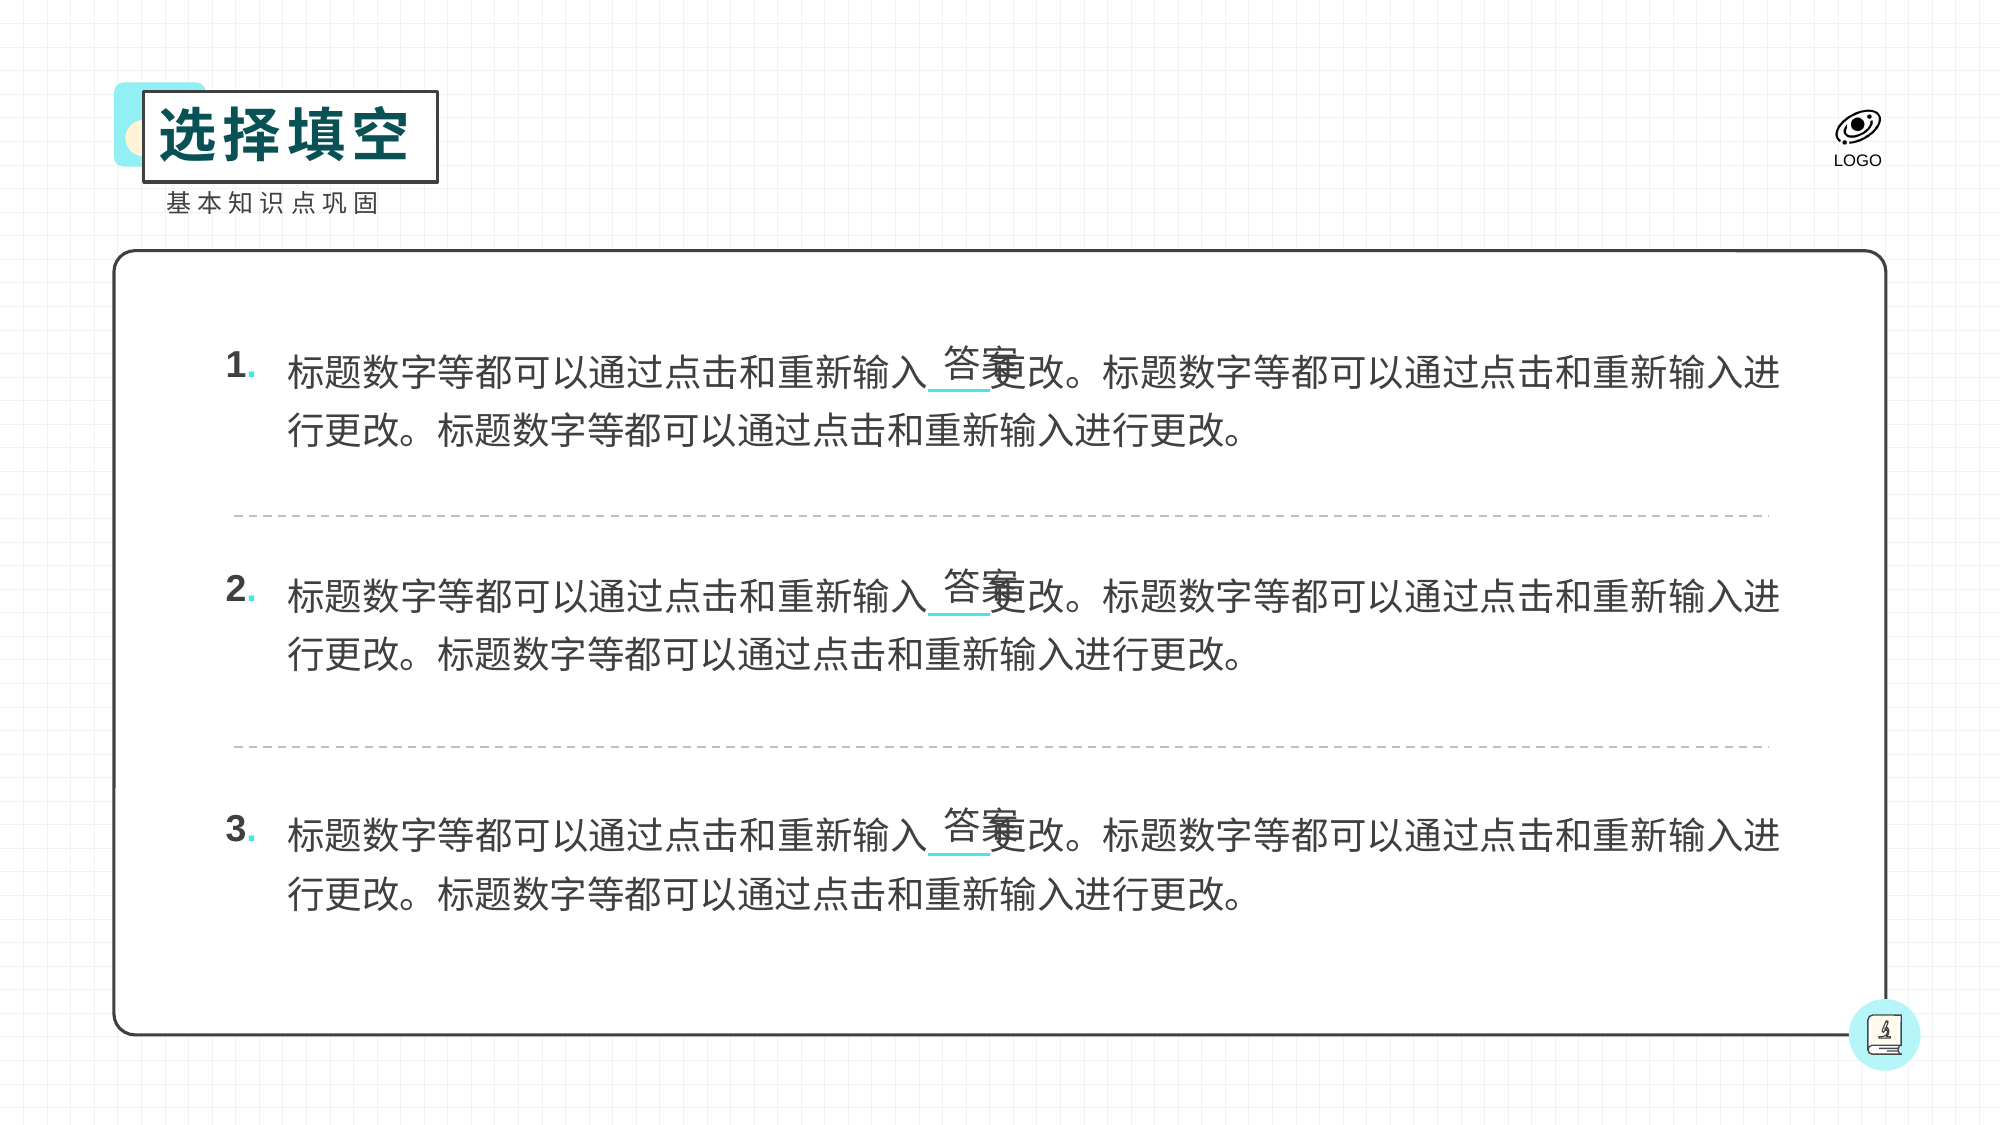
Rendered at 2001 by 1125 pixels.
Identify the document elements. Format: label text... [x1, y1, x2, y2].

text_box 2. [210, 557, 272, 617]
text_box 标题数字等都可以通过点击和重新输入 更改。标题数字等都可以通过点击和重新输入进行更改。标题数字等都可以通过点击和重新输入进行更改。 [272, 791, 1797, 924]
text_box 答案 [928, 794, 1034, 855]
text_box 标题数字等都可以通过点击和重新输入 更改。标题数字等都可以通过点击和重新输入进行更改。标题数字等都可以通过点击和重新输入进行更改。 [272, 552, 1797, 684]
text_box 标题数字等都可以通过点击和重新输入 更改。标题数字等都可以通过点击和重新输入进行更改。标题数字等都可以通过点击和重新输入进行更改。 [272, 327, 1797, 460]
list 基本知识点巩固 [151, 184, 403, 226]
picture [1831, 100, 1885, 154]
text_box 1. [210, 332, 272, 393]
text_box 3. [210, 796, 272, 857]
text_box 答案 [928, 555, 1034, 616]
text_box 答案 [928, 332, 1034, 393]
list 选择填空 [142, 90, 439, 184]
